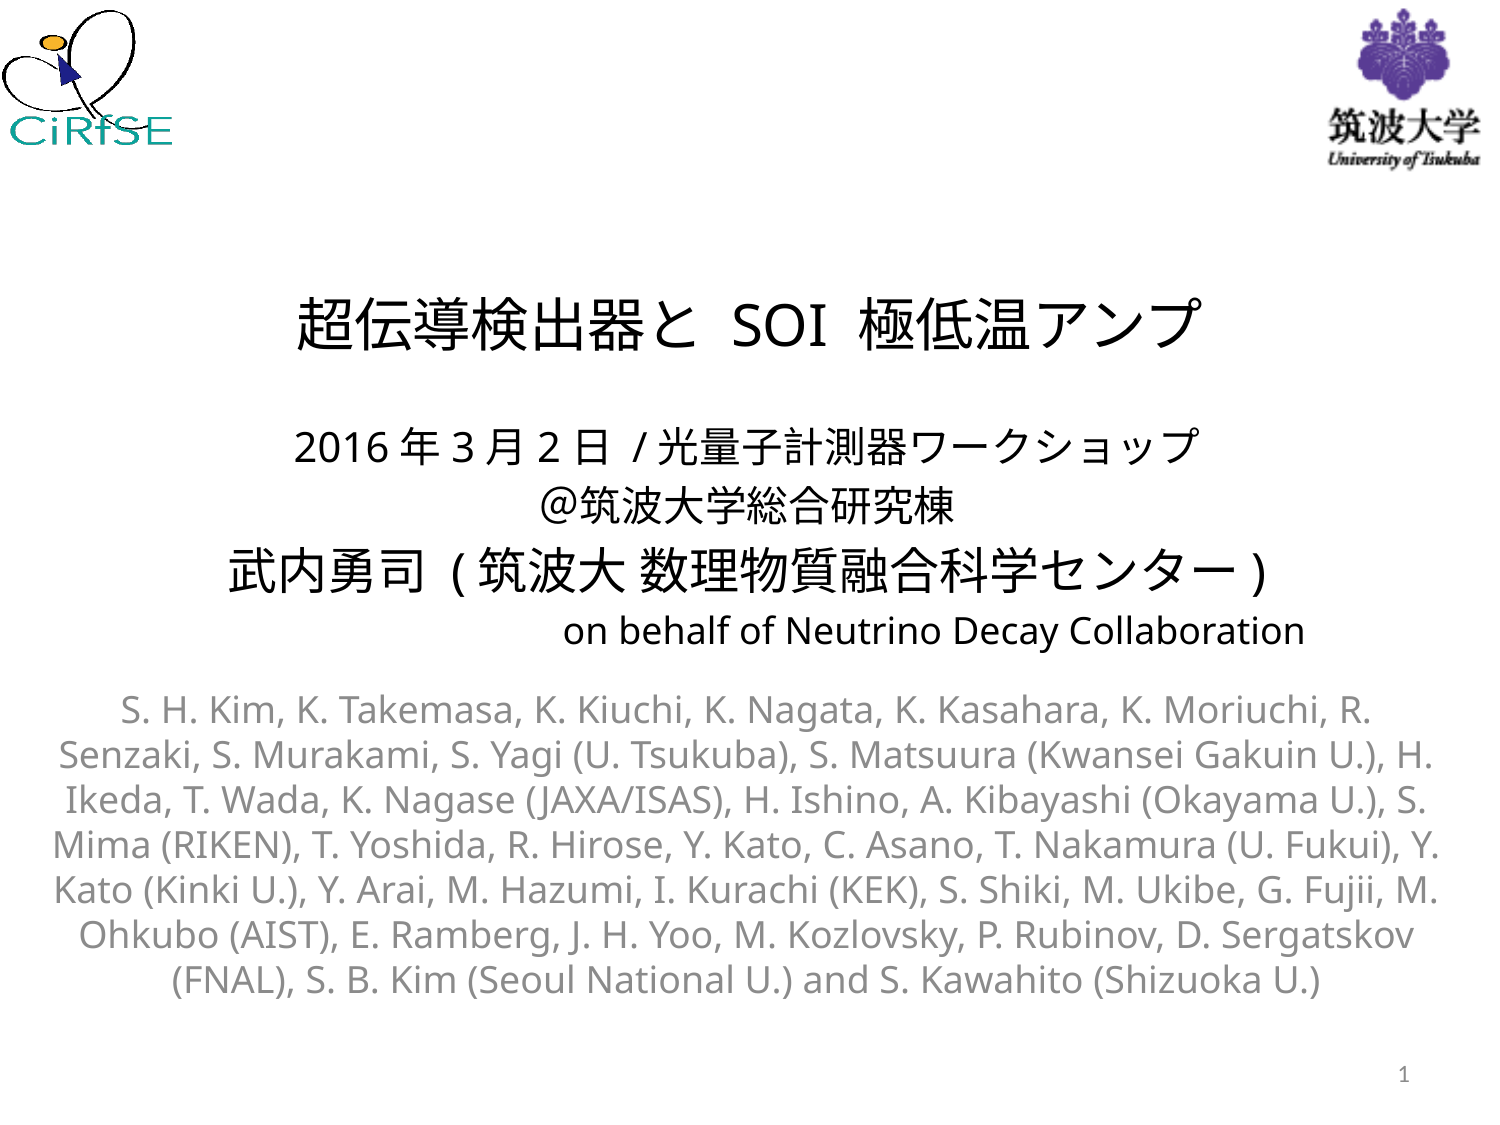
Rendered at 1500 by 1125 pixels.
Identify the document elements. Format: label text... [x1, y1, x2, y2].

text_box S. H. Kim, K. Takemasa, K. Kiuchi, K. Nagata, K. Kasahara, K. Moriuchi, R. Senzaki, S. Murakami, S. Yagi (U. Tsukuba), S. Matsuura (Kwansei Gakuin U.), H. Ikeda, T. Wada, K. Nagase (JAXA/ISAS), H. Ishino, A. Kibayashi (Okayama U.), S. Mima (RIKEN), T. Yoshida, R. Hirose, Y. Kato, C. Asano, T. Nakamura (U. Fukui), Y. Kato (Kinki U.), Y. Arai, M. Hazumi, I. Kurachi (KEK), S. Shiki, M. Ukibe, G. Fujii, M. Ohkubo (AIST), E. Ramberg, J. H. Yoo, M. Kozlovsky, P. Rubinov, D. Sergatskov (FNAL), S. B. Kim (Seoul National U.) and S. Kawahito (Shizuoka U.) [29, 678, 1465, 1010]
subtitle 2016年3月2日 /光量子計測器ワークショップ ＠筑波大学総合研究棟 武内勇司 (筑波大 数理物質融合科学センター) on behalf of Neutrino Decay Collaboration [171, 413, 1323, 597]
slide_number 1 [1074, 1042, 1425, 1103]
picture [1302, 0, 1495, 208]
title 超伝導検出器と SOI 極低温アンプ [35, 204, 1465, 442]
picture [2, 10, 173, 145]
